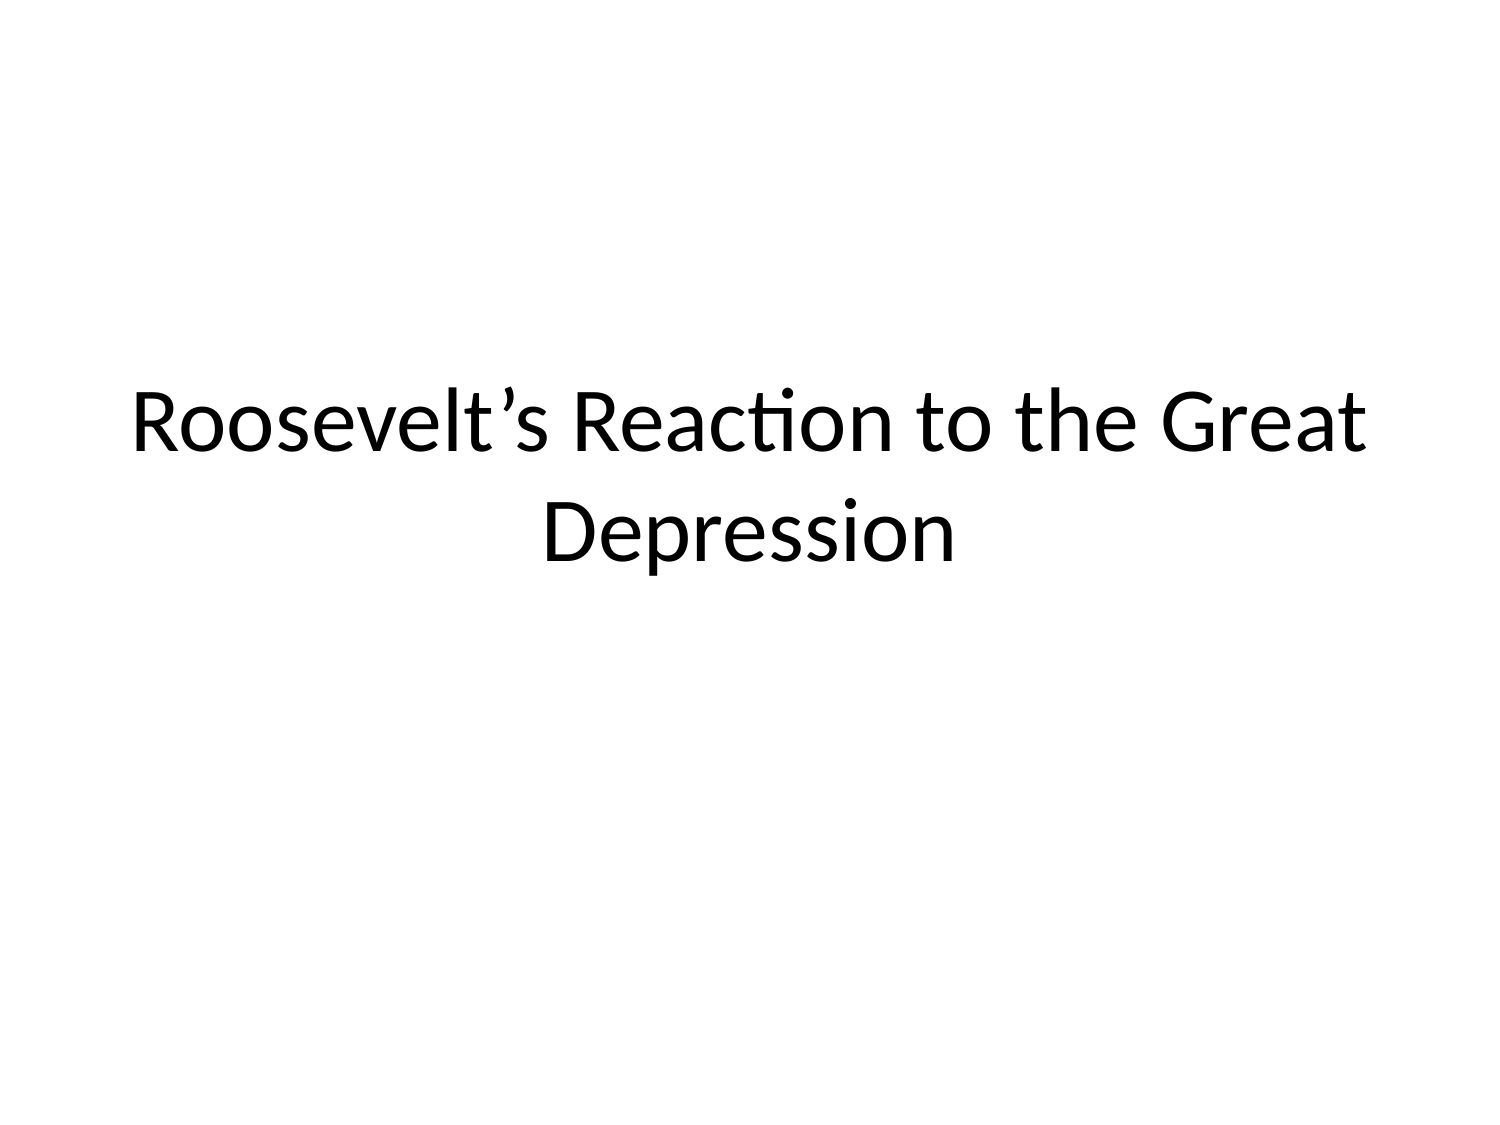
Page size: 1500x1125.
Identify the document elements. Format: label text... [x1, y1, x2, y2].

title Roosevelt’s Reaction to the Great Depression [112, 349, 1388, 591]
